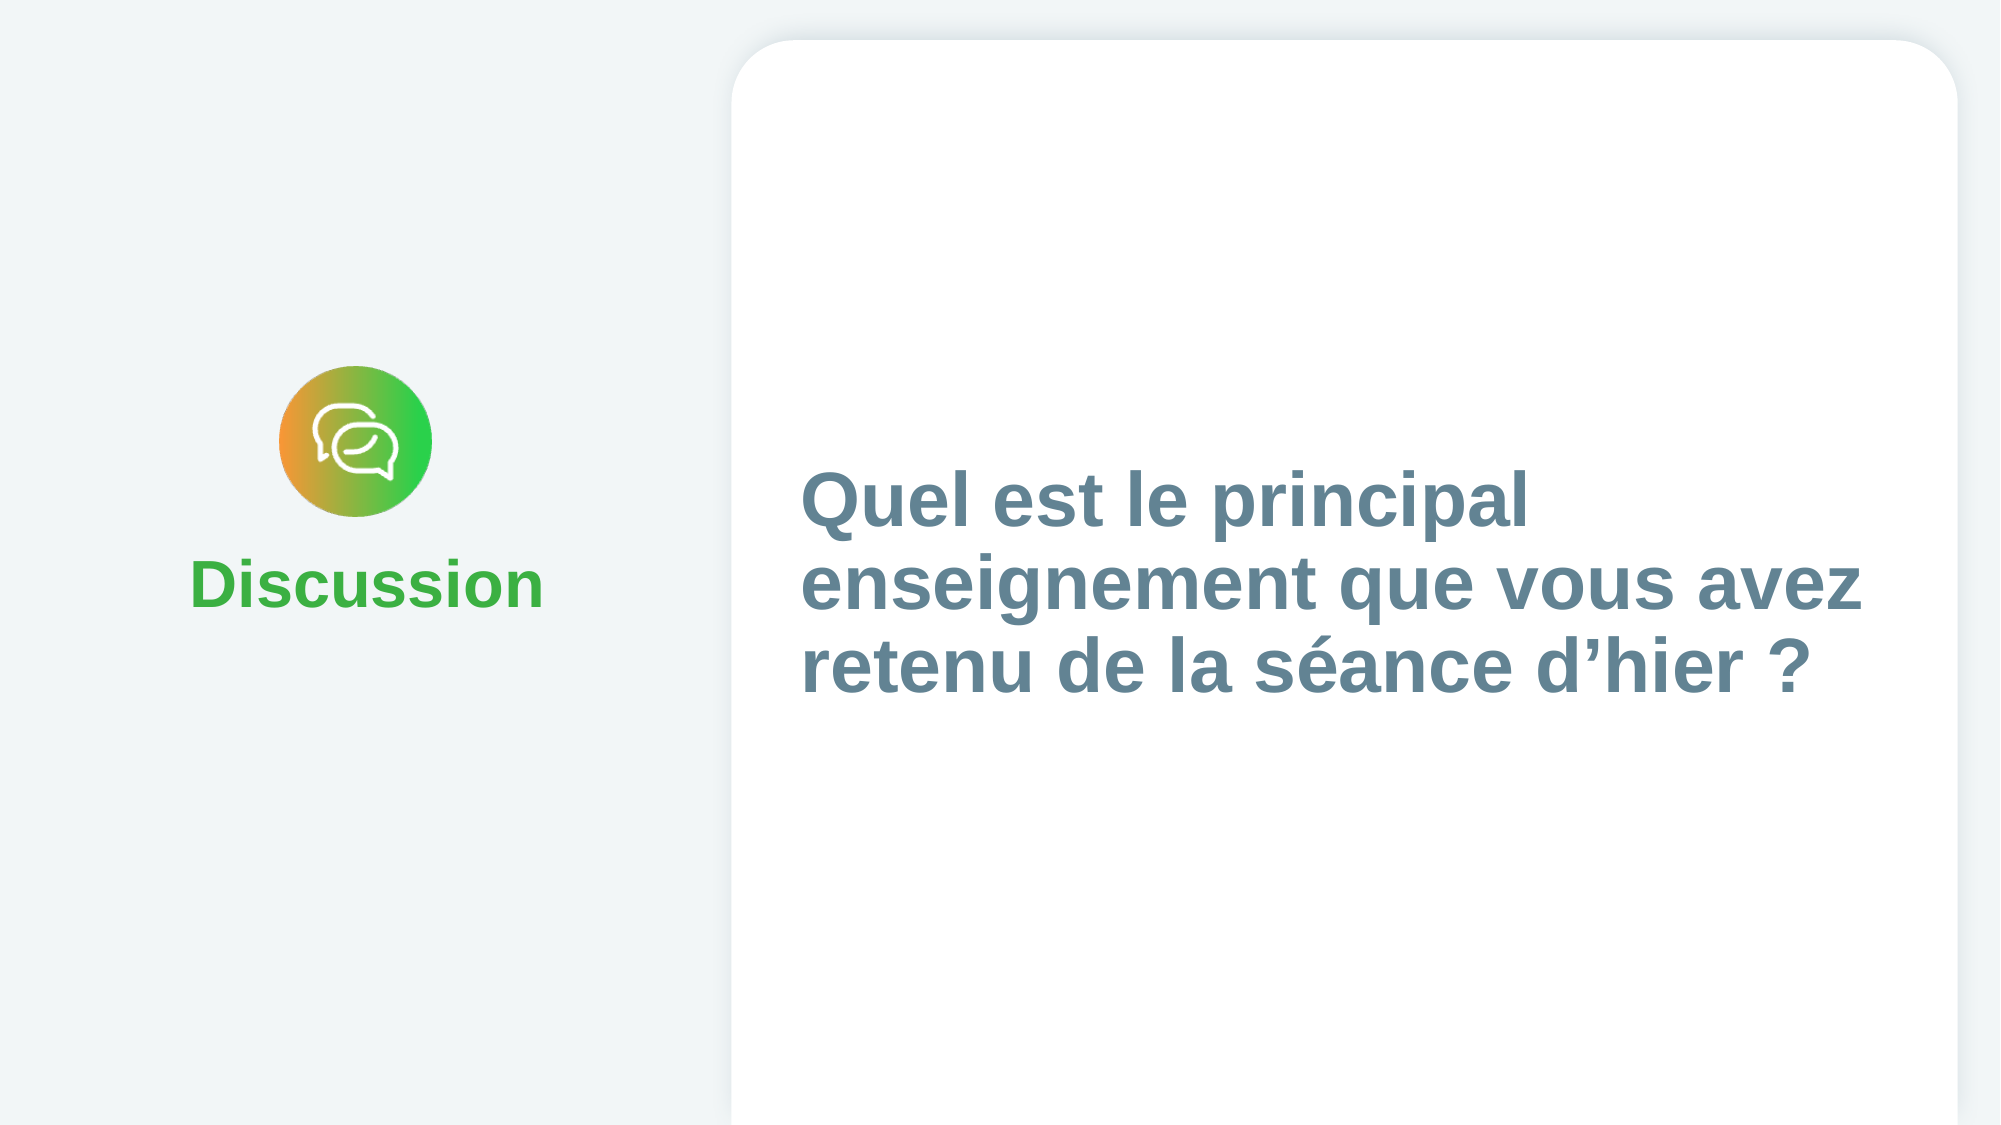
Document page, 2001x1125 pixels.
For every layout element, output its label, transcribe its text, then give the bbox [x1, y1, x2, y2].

text_box Discussion [83, 254, 652, 629]
picture [279, 366, 432, 517]
list Quel est le principal enseignement que vous avez retenu de la séance d’hier ? [785, 452, 1917, 674]
